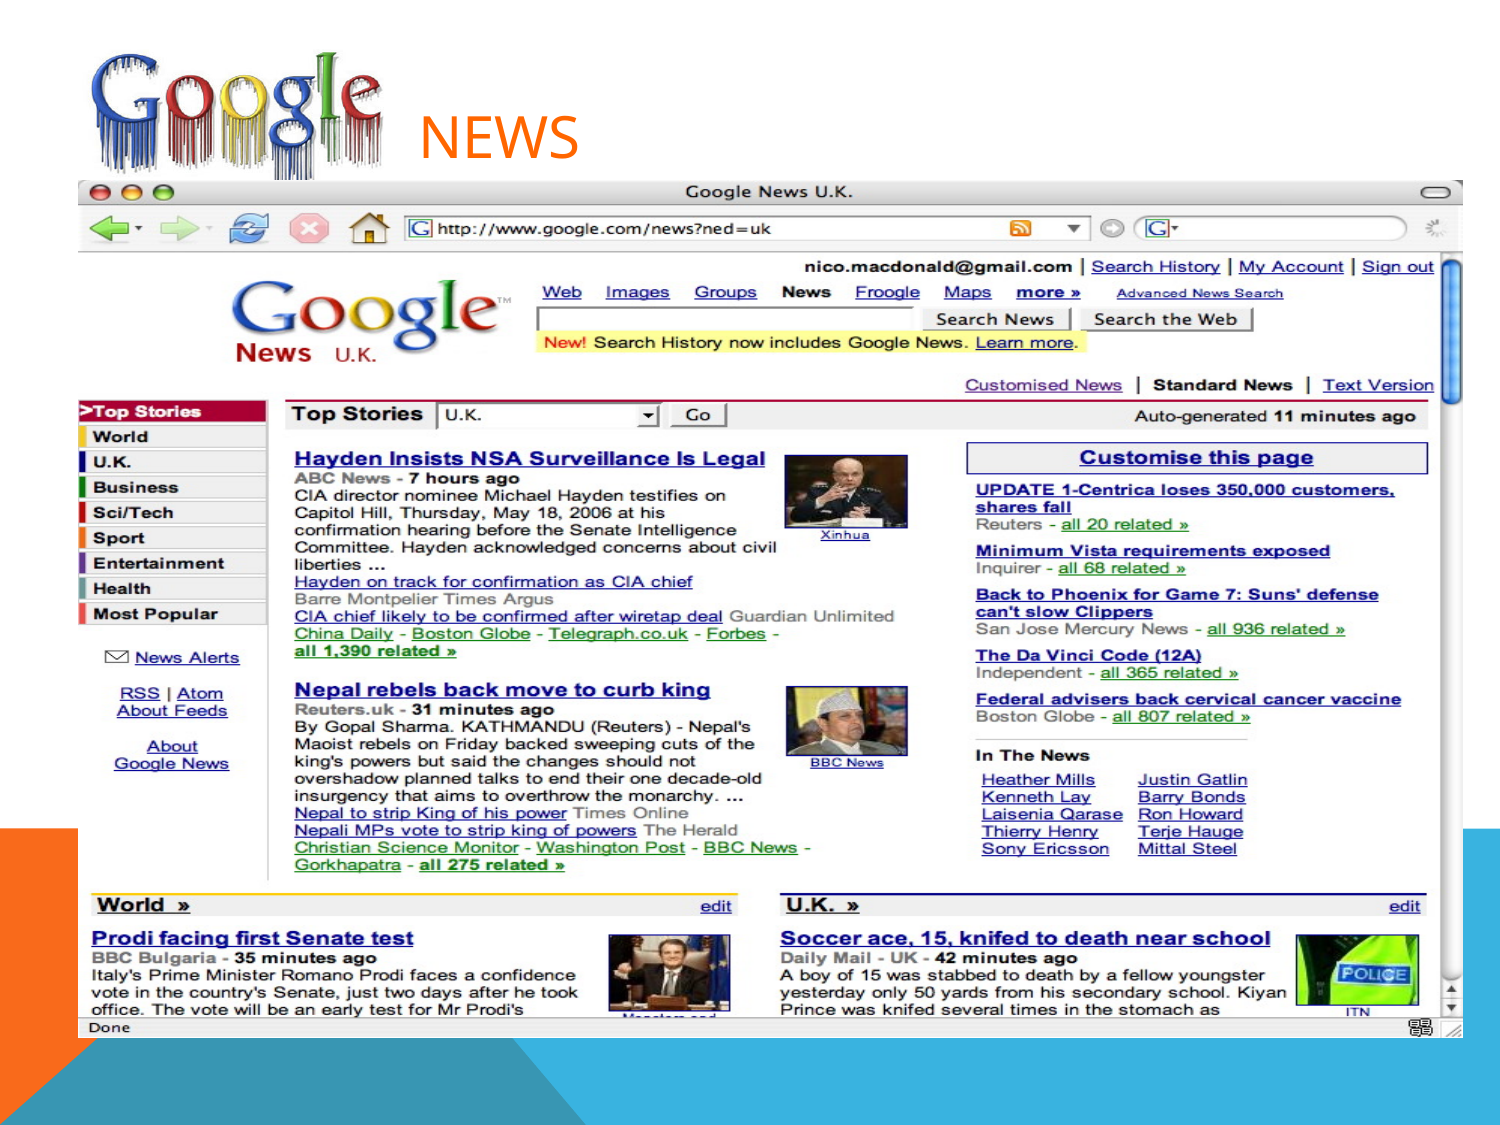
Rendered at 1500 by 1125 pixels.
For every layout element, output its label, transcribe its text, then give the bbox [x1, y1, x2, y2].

title News [403, 90, 1245, 178]
picture [77, 49, 1464, 1038]
